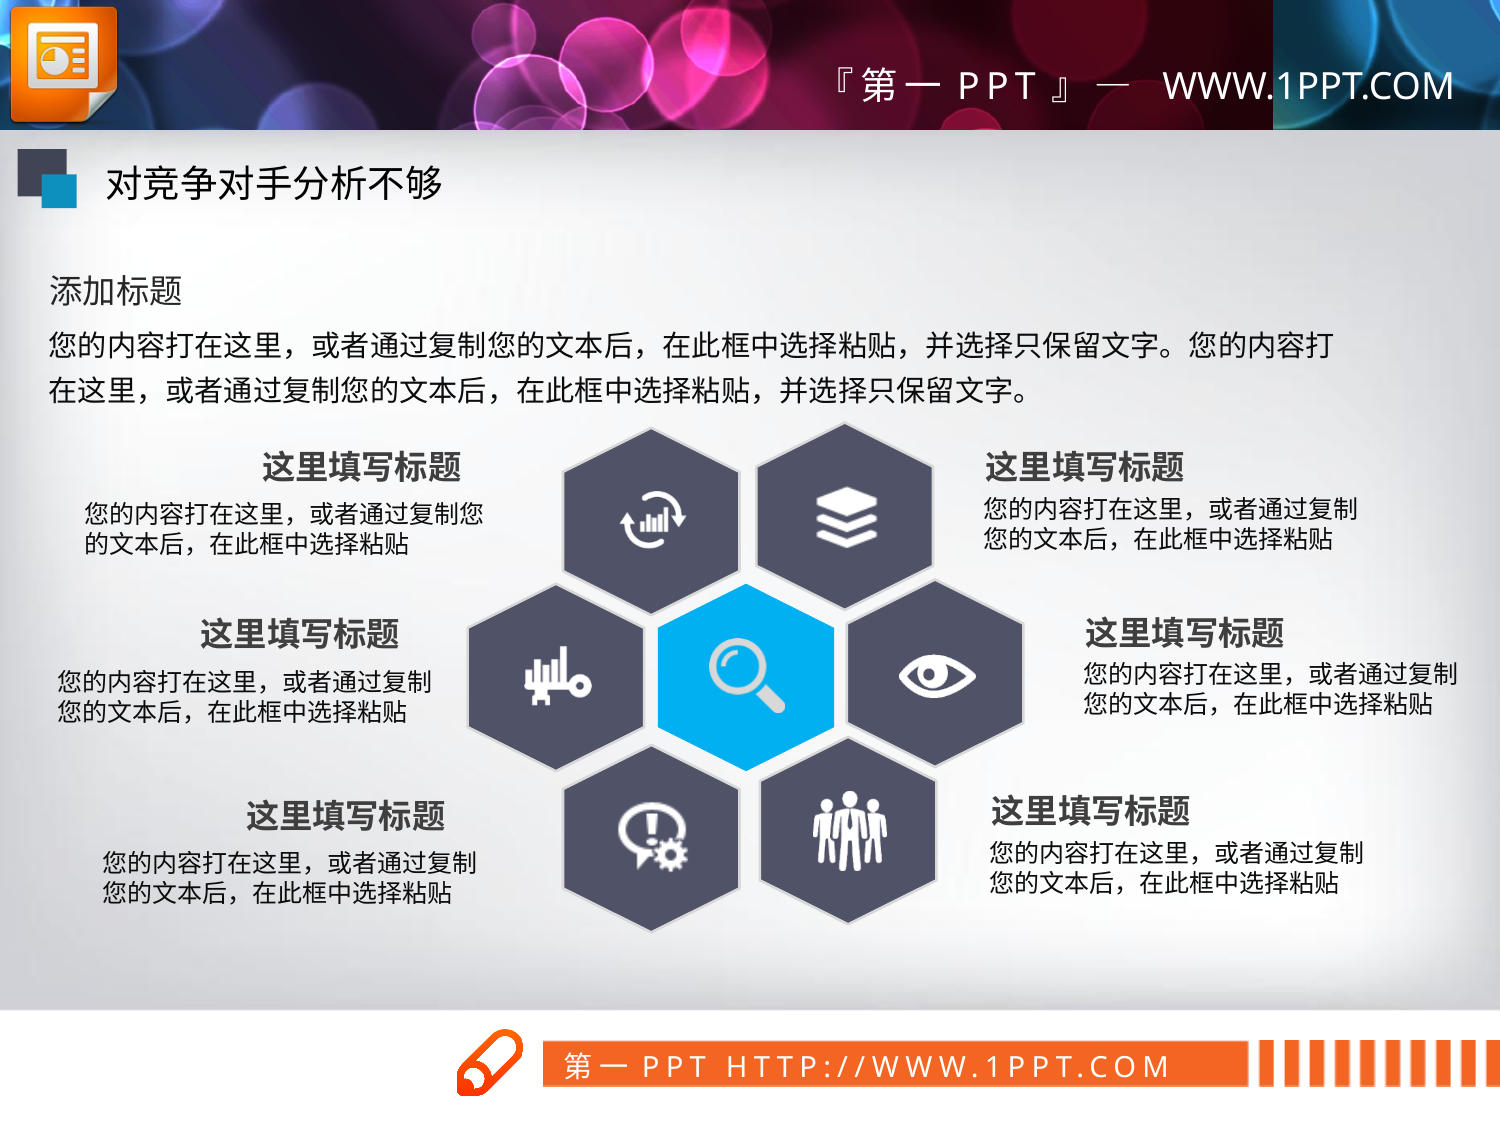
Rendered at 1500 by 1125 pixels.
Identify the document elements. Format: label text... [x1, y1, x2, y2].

text_box [759, 736, 937, 925]
text_box [657, 583, 835, 772]
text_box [17, 148, 77, 209]
text_box [467, 583, 645, 772]
text_box [846, 579, 1024, 768]
text_box [562, 427, 740, 616]
text_box 添加标题 [34, 262, 198, 309]
text_box 这里填写标题 [180, 609, 458, 664]
text_box 这里填写标题 [242, 443, 520, 497]
text_box [562, 744, 740, 933]
text_box 您的内容打在这里，或者通过复制您的文本后，在此框中选择粘贴 [37, 656, 468, 736]
text_box 您的内容打在这里，或者通过复制您的文本后，在此框中选择粘贴 [82, 838, 513, 918]
text_box 这里填写标题 [226, 792, 504, 846]
text_box 这里填写标题 [971, 787, 1356, 841]
text_box 对竞争对手分析不够 [90, 152, 458, 213]
text_box 您的内容打在这里，或者通过复制您的文本后，在此框中选择粘贴 [969, 827, 1401, 908]
text_box 这里填写标题 [1065, 608, 1449, 662]
text_box 您的内容打在这里，或者通过复制您的文本后，在此框中选择粘贴 [1063, 648, 1495, 729]
text_box 这里填写标题 [965, 443, 1350, 497]
text_box [756, 422, 933, 610]
picture [543, 1040, 1500, 1087]
text_box 您的内容打在这里，或者通过复制您的文本后，在此框中选择粘贴 [64, 489, 530, 569]
text_box 您的内容打在这里，或者通过复制您的文本后，在此框中选择粘贴，并选择只保留文字。您的内容打在这里，或者通过复制您的文本后，在此框中选择粘贴，并选择只保留文字。 [33, 309, 1353, 415]
picture [0, 0, 1500, 1012]
text_box 您的内容打在这里，或者通过复制您的文本后，在此框中选择粘贴 [964, 483, 1395, 564]
